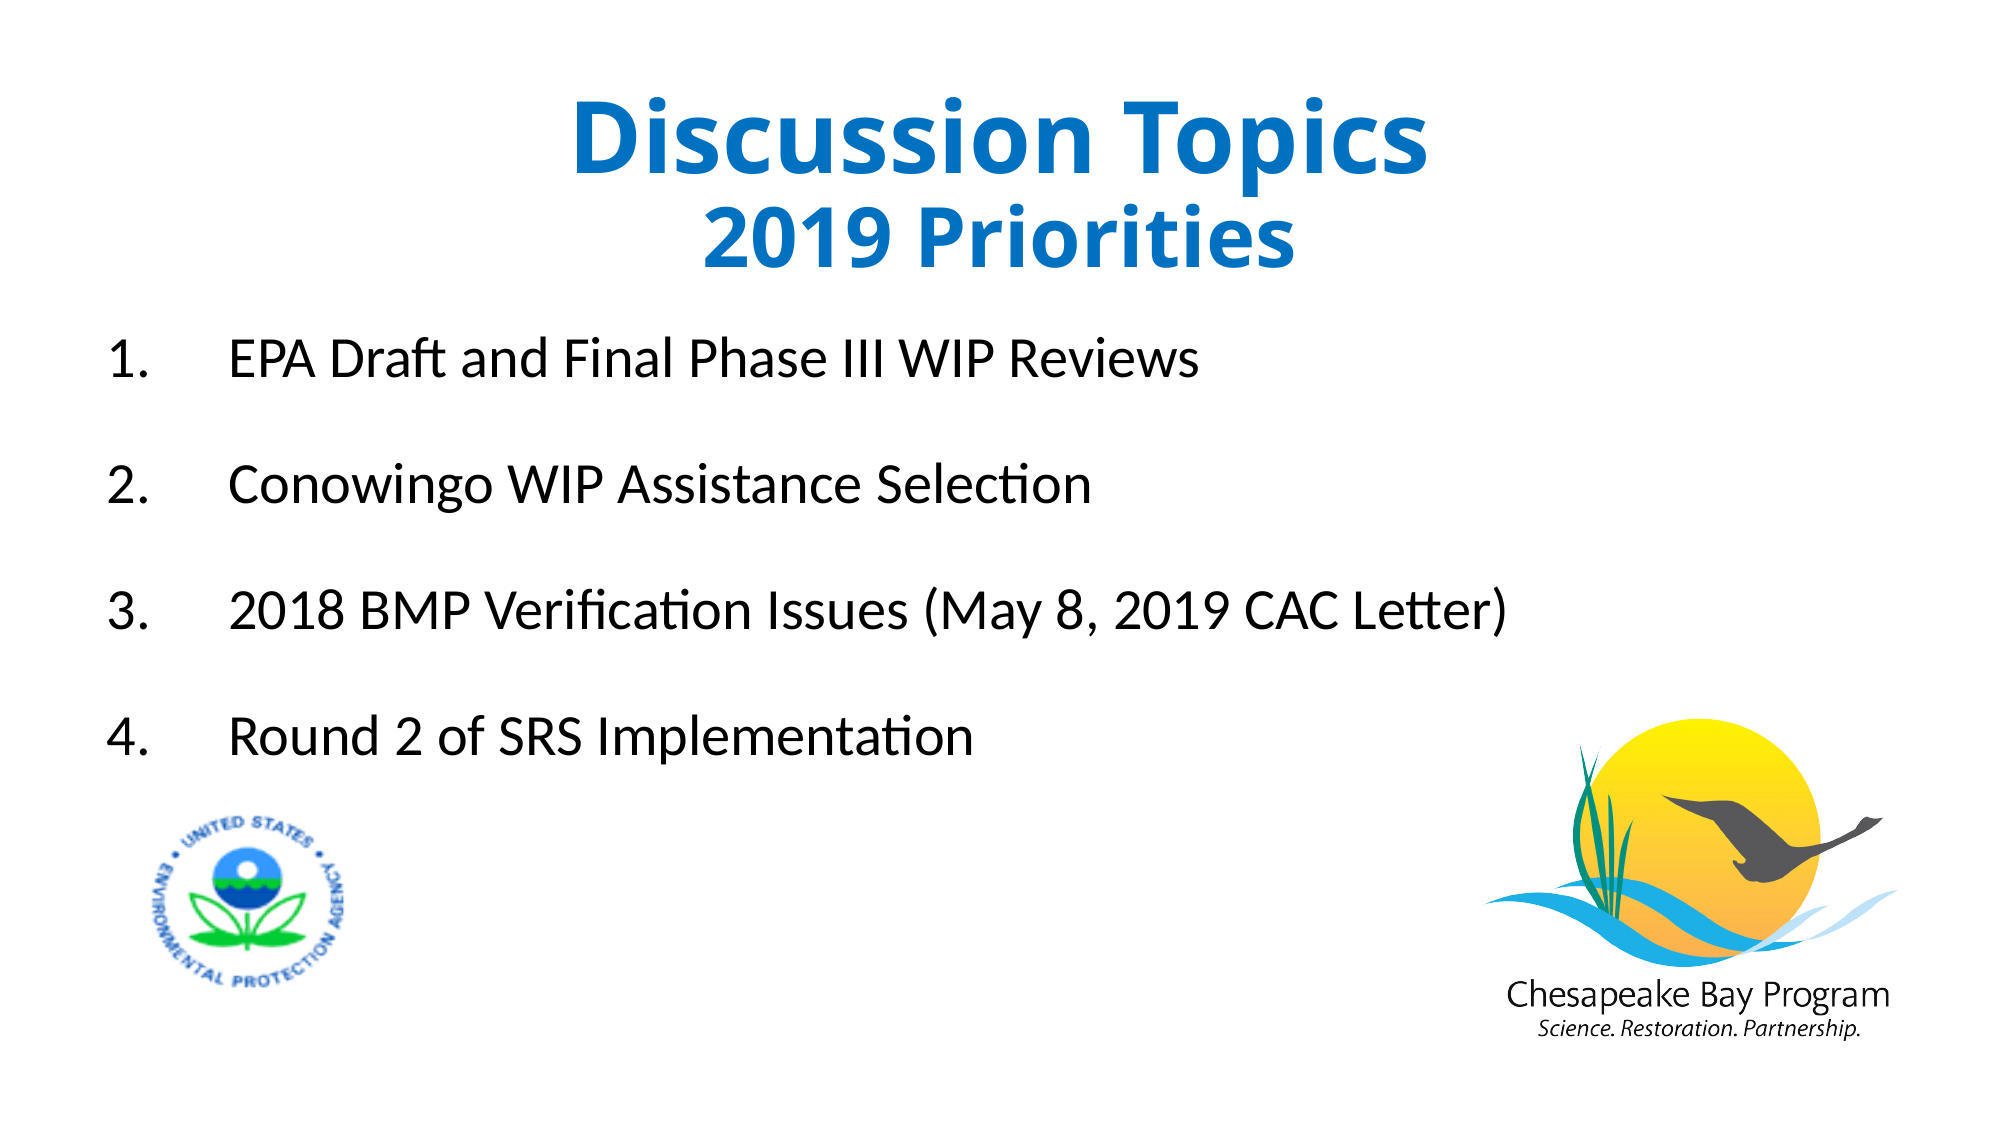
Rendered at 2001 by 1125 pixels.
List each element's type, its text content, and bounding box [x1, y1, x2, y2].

title Discussion Topics 2019 Priorities [137, 36, 1863, 312]
picture [147, 809, 353, 996]
list EPA Draft and Final Phase III WIP Reviews Conowingo WIP Assistance Selection 2018 BMP Verification Issues (May 8, 2019 CAC Letter) Round 2 of SRS Implementation [91, 312, 1909, 810]
picture [1483, 716, 1898, 1041]
